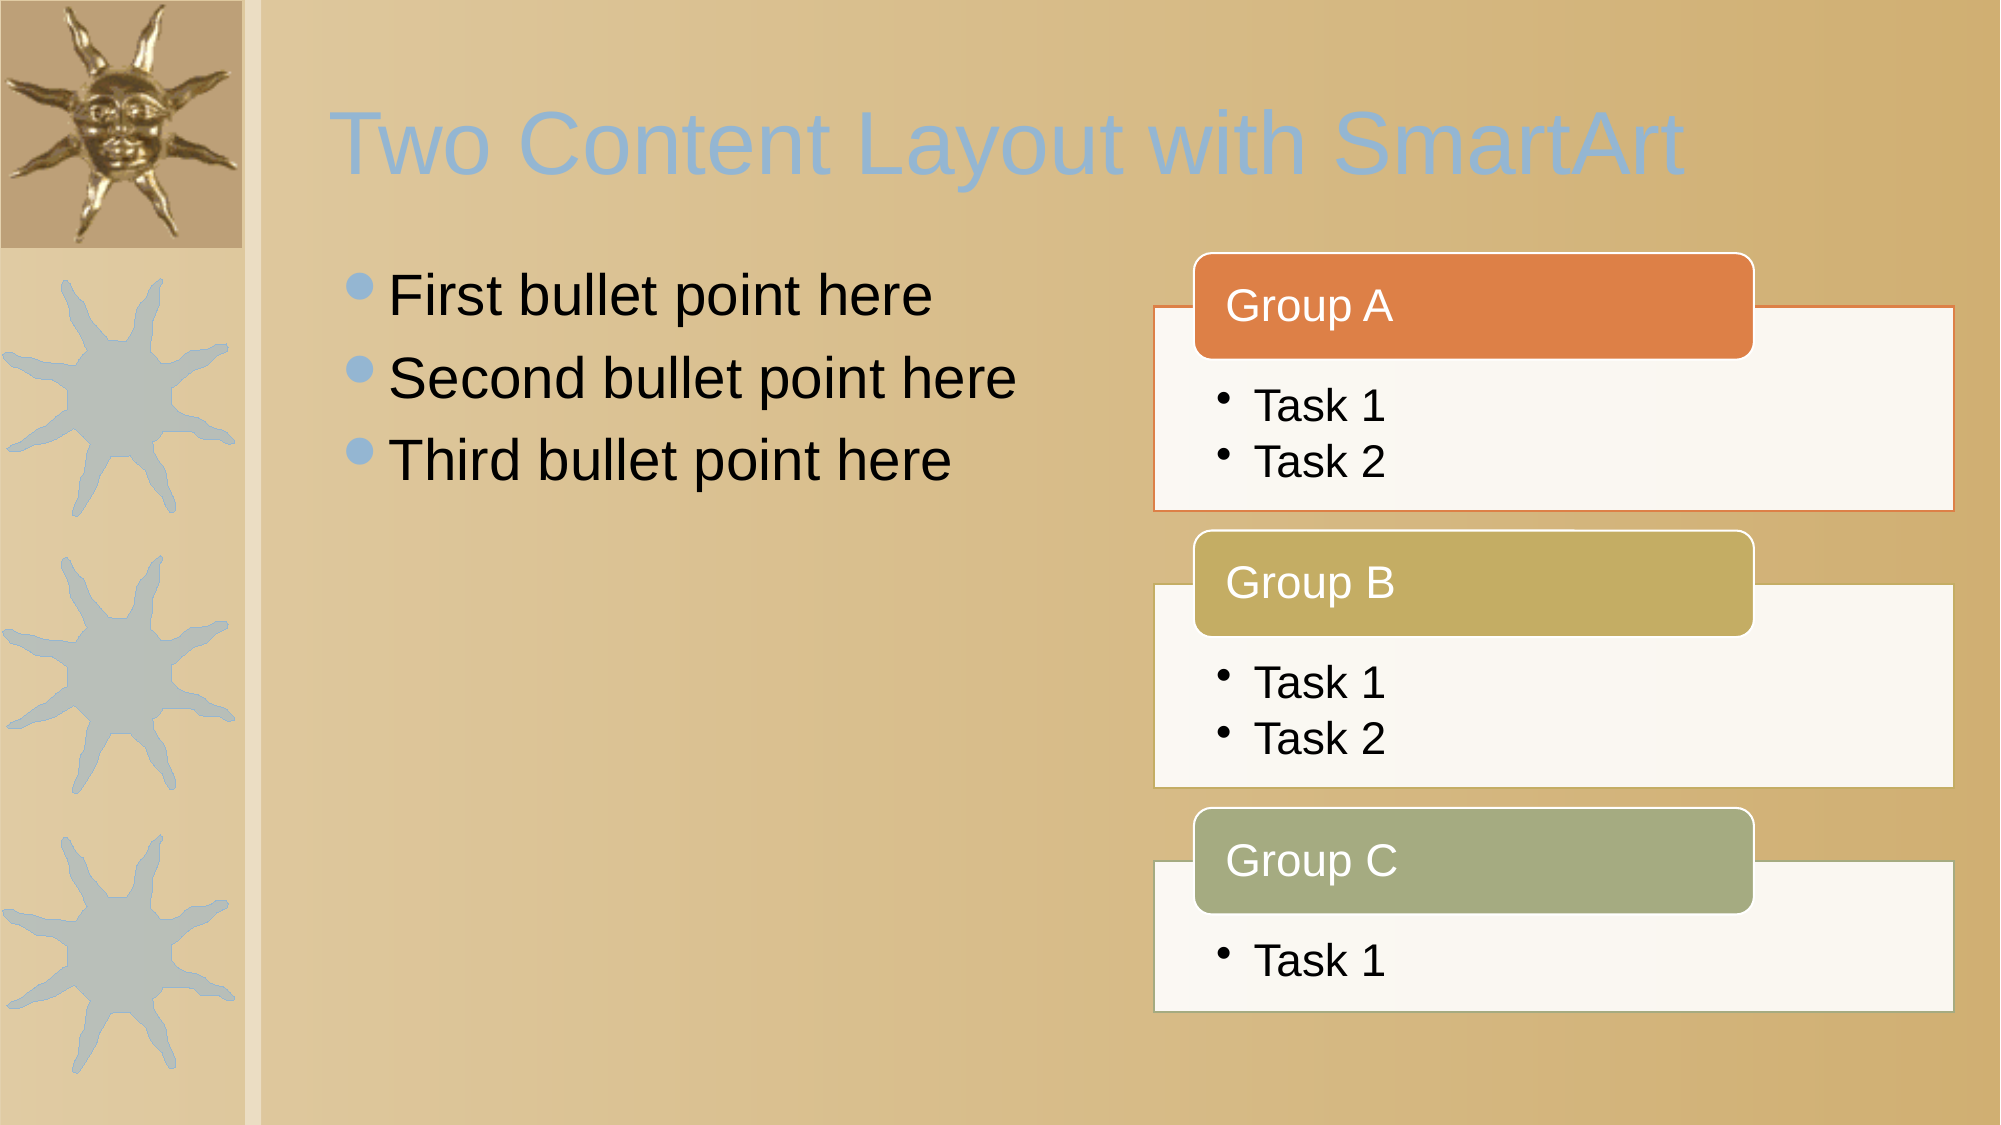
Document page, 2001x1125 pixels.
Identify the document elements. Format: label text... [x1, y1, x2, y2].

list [1153, 249, 1954, 1016]
picture [1, 1, 242, 248]
list First bullet point here Second bullet point here Third bullet point here [313, 249, 1114, 1015]
title Two Content Layout with SmartArt [313, 45, 1954, 233]
